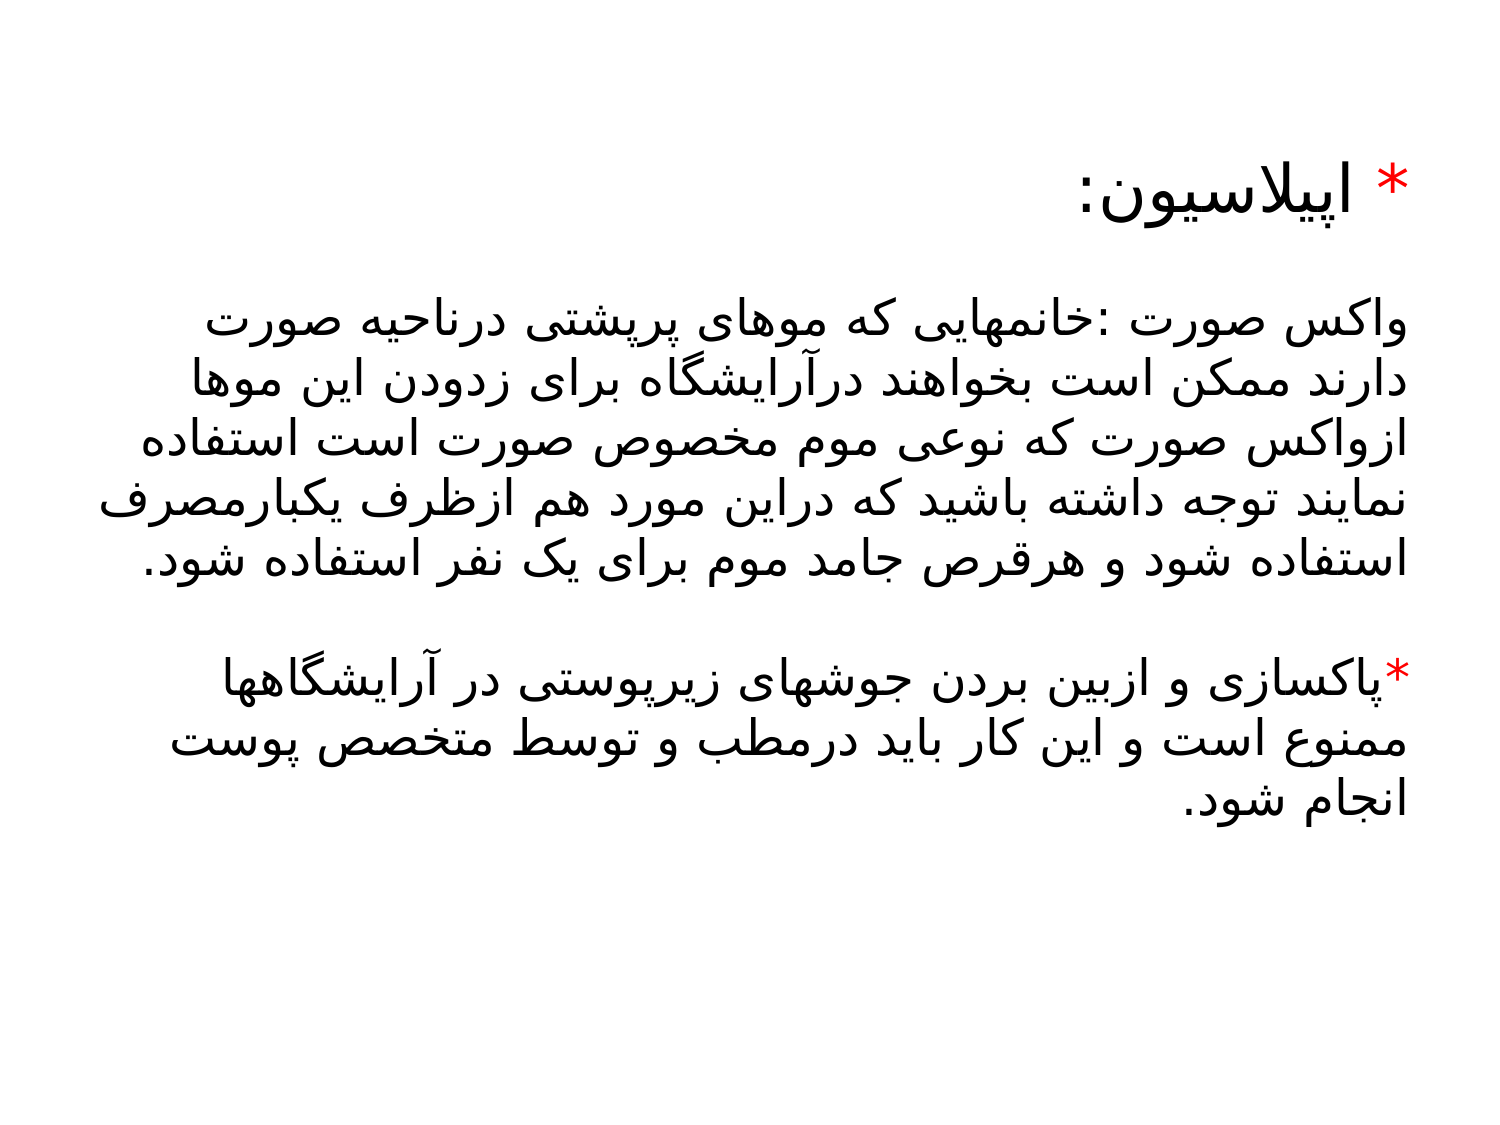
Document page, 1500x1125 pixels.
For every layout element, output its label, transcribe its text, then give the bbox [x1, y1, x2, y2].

title * اپیلاسیون: واکس صورت :خانمهایی که موهای پرپشتی درناحیه صورت دارند ممکن است بخواهند درآرایشگاه برای زدودن این موها ازواکس صورت که نوعی موم مخصوص صورت است استفاده نمایند توجه داشته باشید که دراین مورد هم ازظرف یکبارمصرف استفاده شود و هرقرص جامد موم برای یک نفر استفاده شود. *پاکسازی و ازبین بردن جوشهای زیرپوستی در آرایشگاهها ممنوع است و این کار باید درمطب و توسط متخصص پوست انجام شود. [75, 45, 1425, 926]
